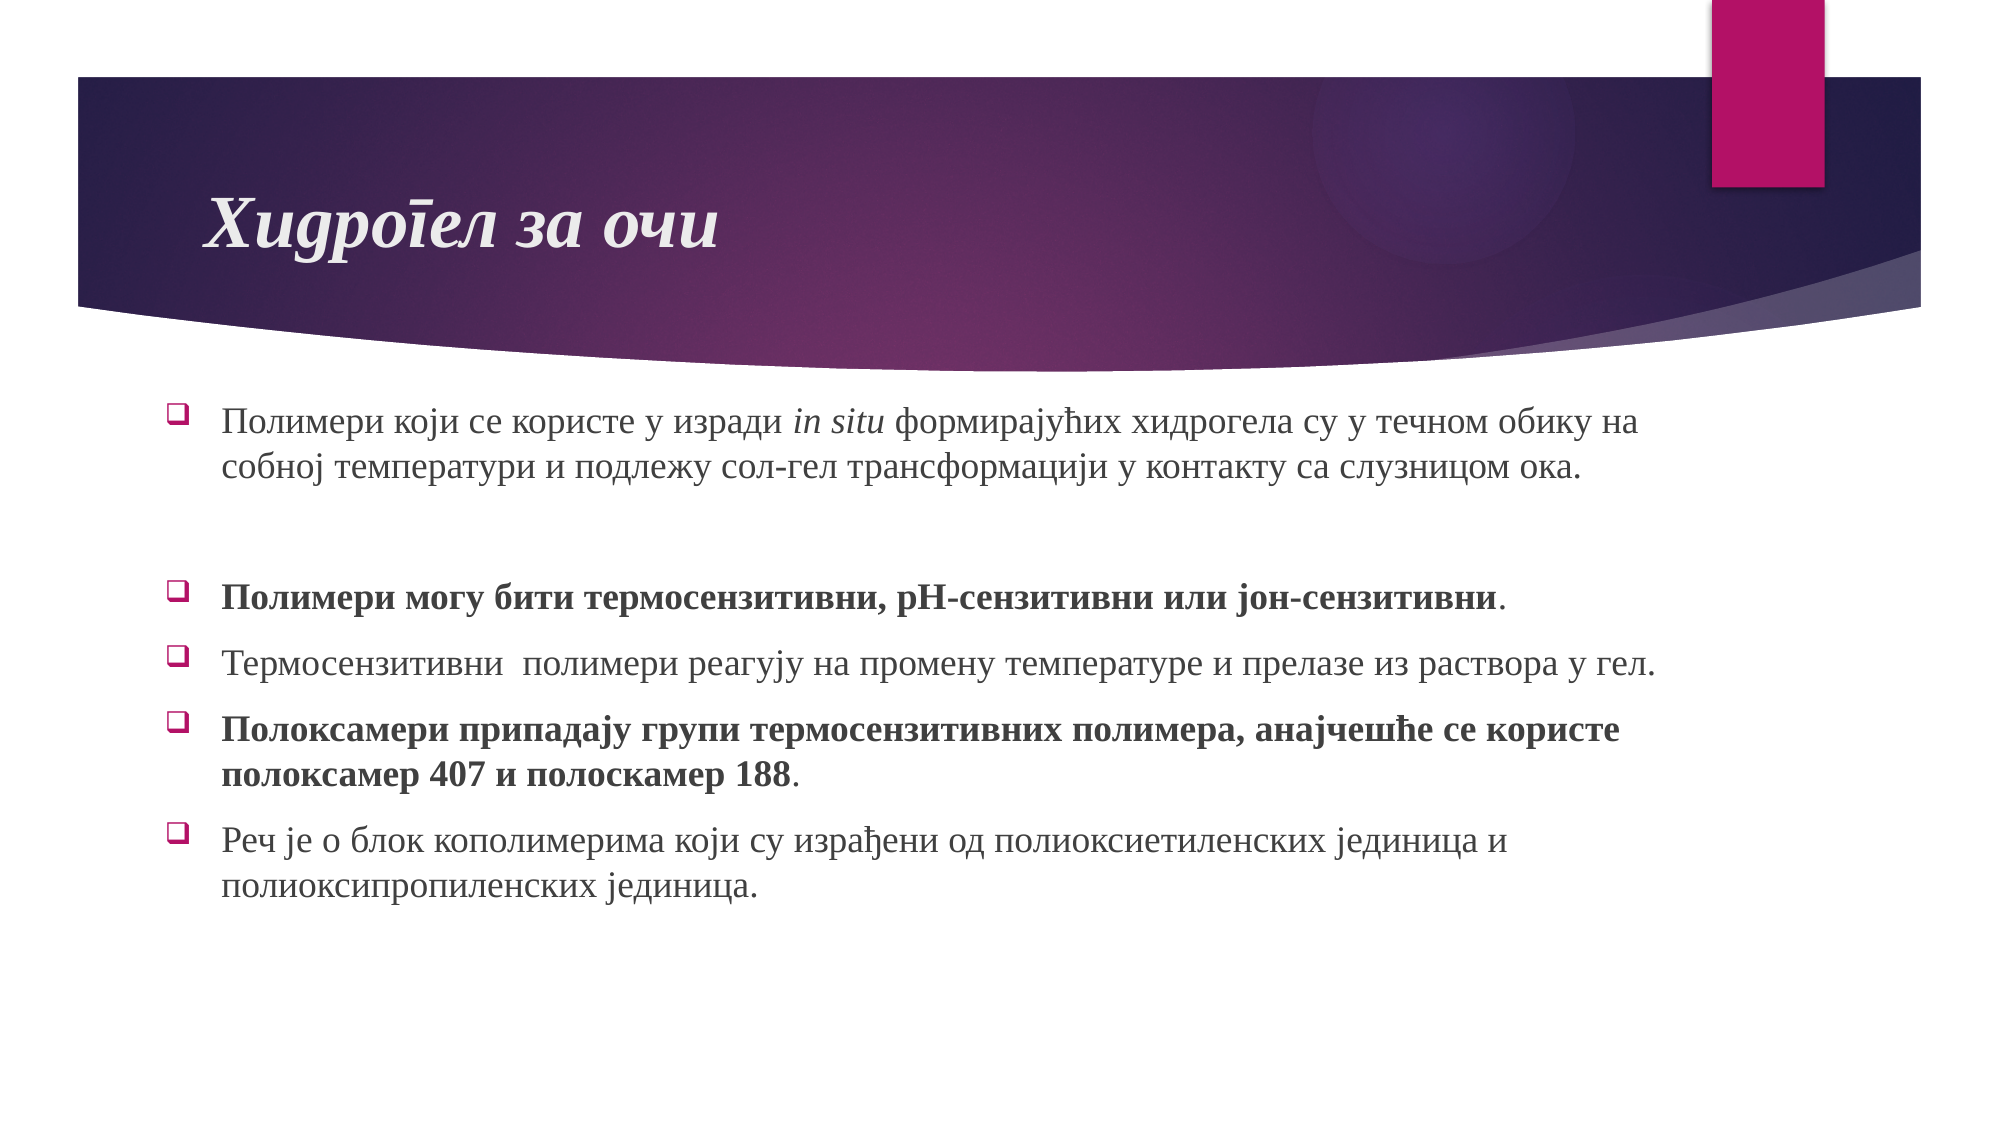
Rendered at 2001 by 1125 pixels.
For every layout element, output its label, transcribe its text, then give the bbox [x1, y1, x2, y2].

list Полимери који се користе у изради in situ формирајућих хидрогела су у течном обику на собној температури и подлежу сол-гел трансформацији у контакту са слузницом ока. Полимери могу бити термосензитивни, pH-сензитивни или јон-сензитивни. Термосензитивни полимери реагују на промену температуре и прелазе из раствора у гел. Полоксамери припадају групи термосензитивних полимера, анајчешће се користе полоксамер 407 и полоскамер 188. Реч је о блок кополимерима који су израђени од полиоксиетиленских јединица и полиоксипропиленских јединица. [149, 388, 1747, 950]
title Хидрогел за очи [189, 159, 1627, 276]
